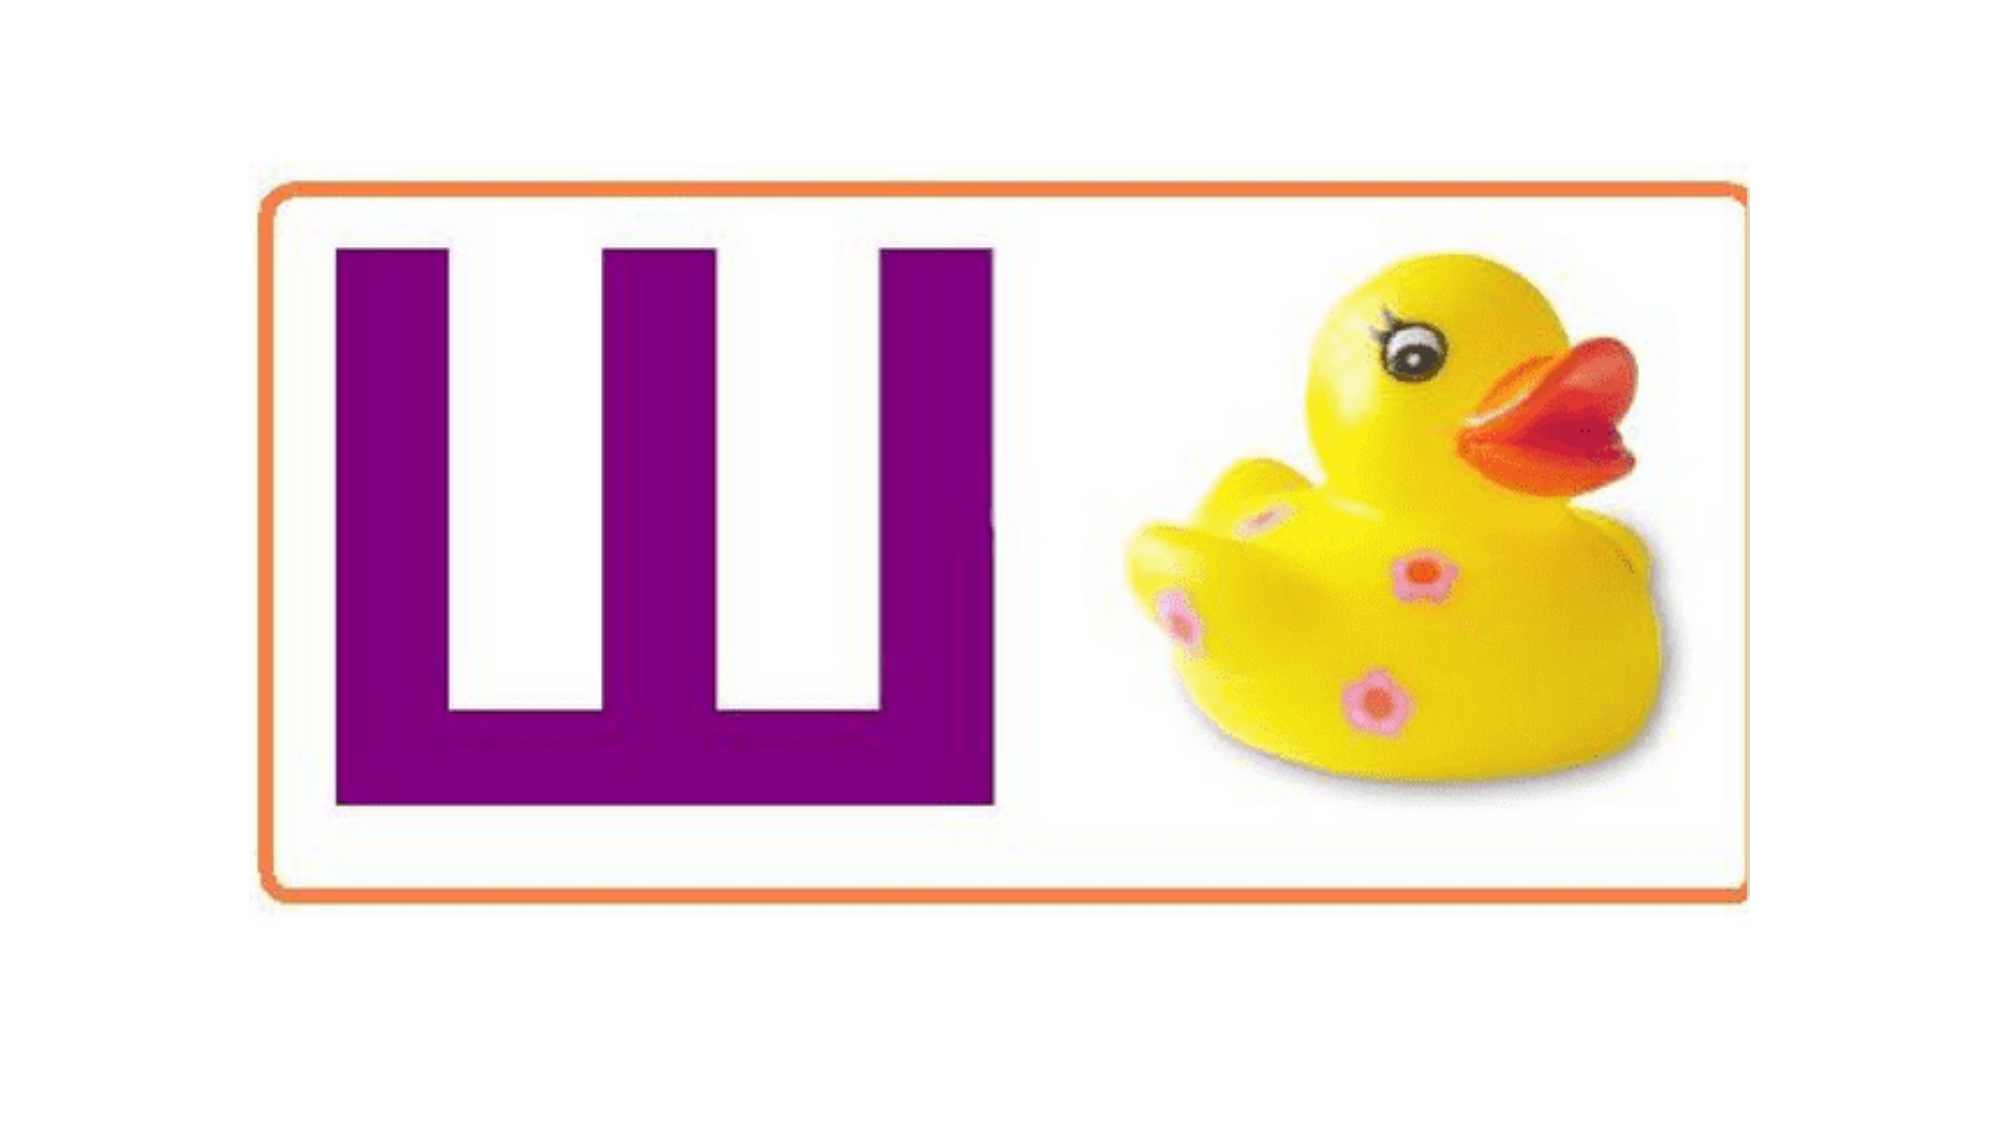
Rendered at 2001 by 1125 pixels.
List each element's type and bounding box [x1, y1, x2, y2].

picture [249, 0, 1750, 1125]
